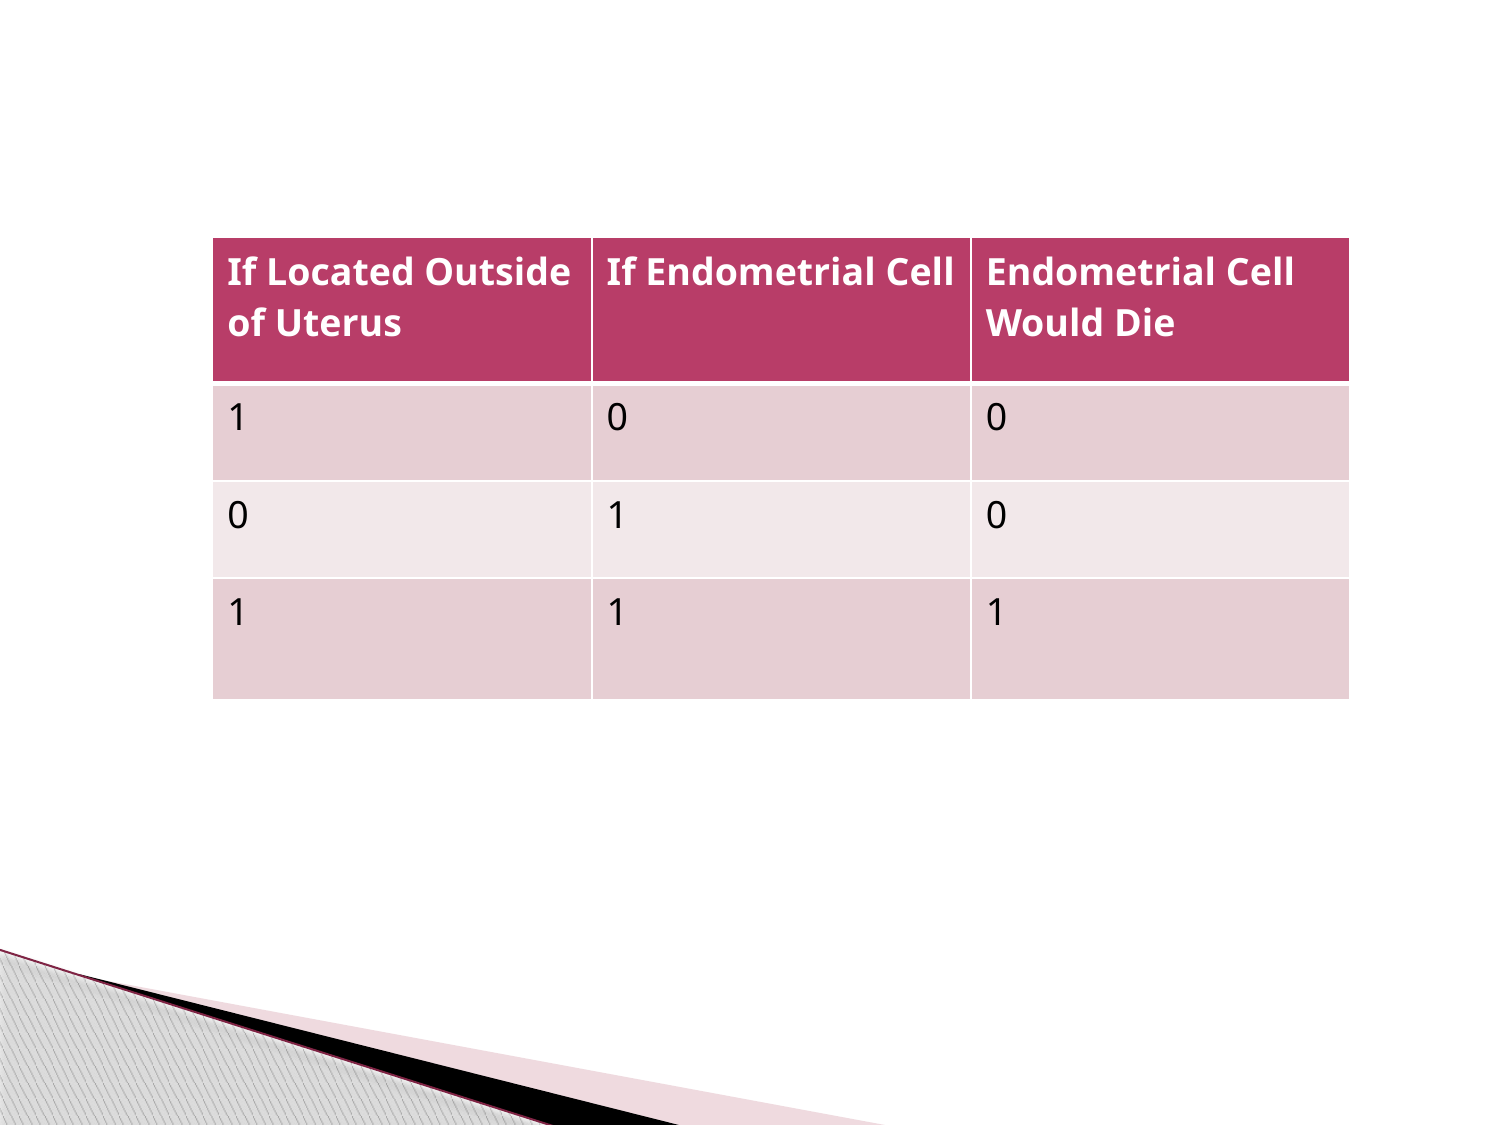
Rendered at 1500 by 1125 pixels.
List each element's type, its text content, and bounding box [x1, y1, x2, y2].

table_cell 0 [593, 386, 970, 480]
table_cell 1 [593, 482, 970, 577]
table_cell 1 [213, 579, 591, 699]
table_cell 0 [972, 386, 1349, 480]
table_cell 1 [213, 386, 591, 480]
table_header Endometrial Cell Would Die [972, 238, 1349, 381]
table_cell 1 [593, 579, 970, 699]
table_header If Located Outside of Uterus [213, 238, 591, 381]
table_cell 0 [972, 482, 1349, 577]
table_header If Endometrial Cell [593, 238, 970, 381]
table_cell 0 [213, 482, 591, 577]
table_cell 1 [972, 579, 1349, 699]
